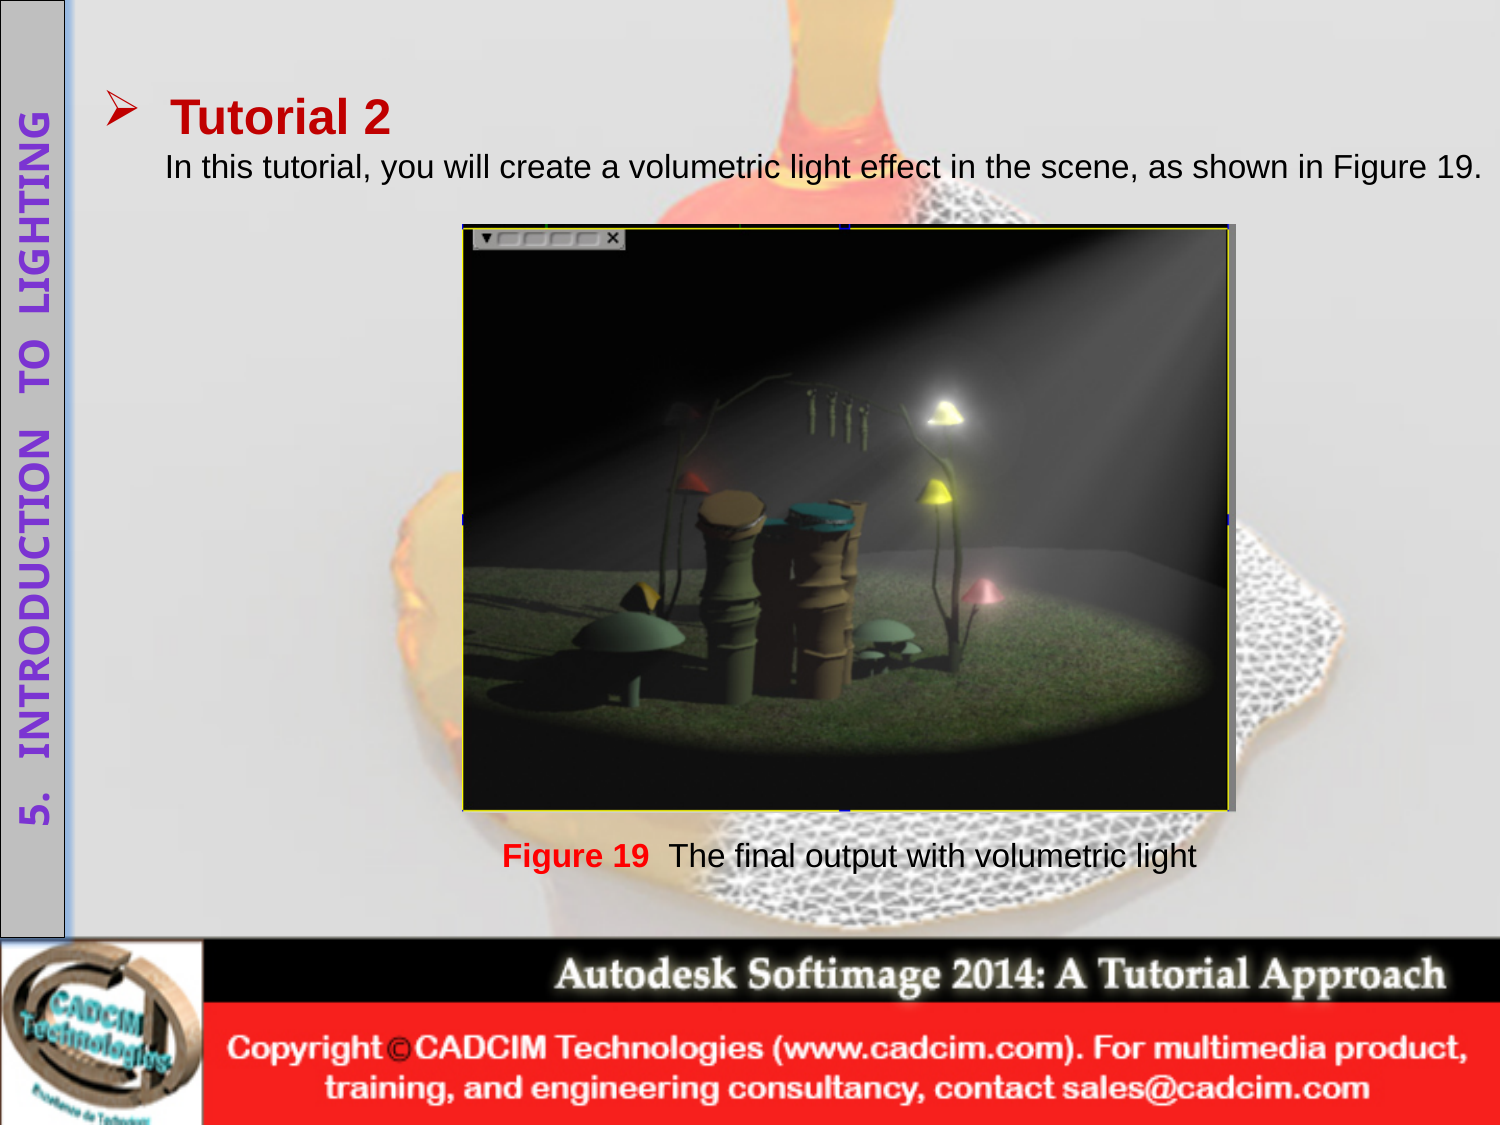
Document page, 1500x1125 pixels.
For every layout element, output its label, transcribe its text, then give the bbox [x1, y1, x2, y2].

text_box Figure 19 The final output with volumetric light [412, 826, 1288, 882]
text_box In this tutorial, you will create a volumetric light effect in the scene, as shown in Figure 19. [150, 137, 1500, 193]
text_box Tutorial 2 [87, 76, 450, 152]
picture [0, 0, 1500, 1125]
